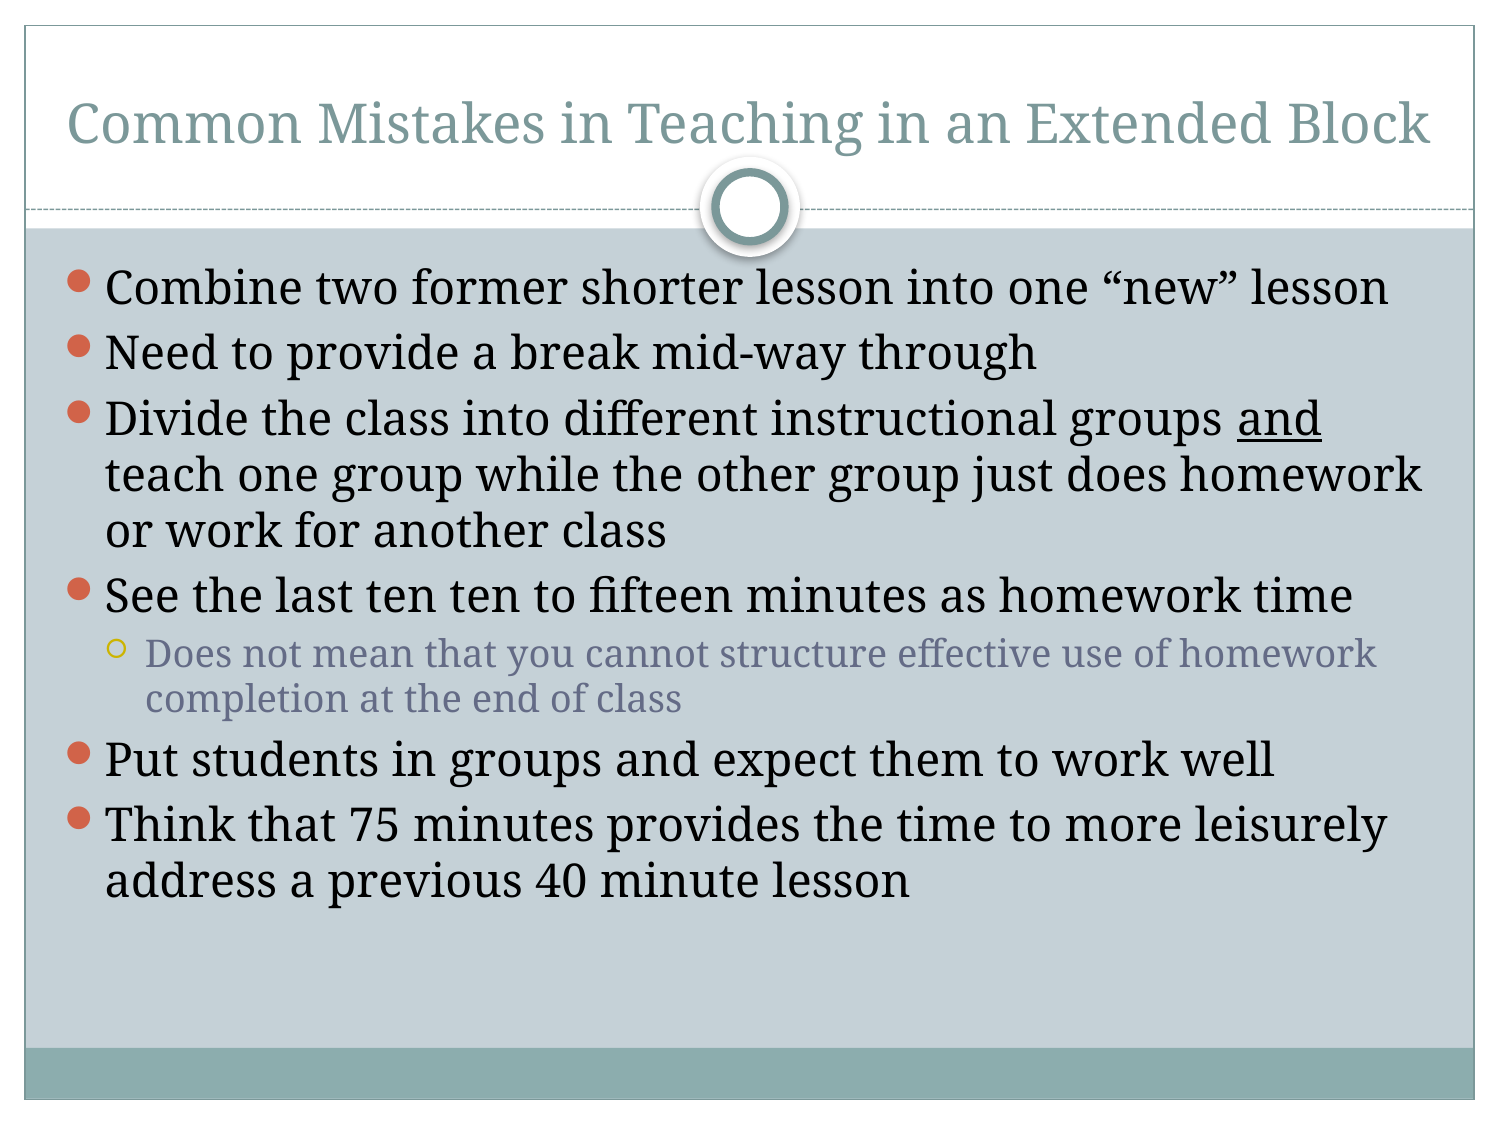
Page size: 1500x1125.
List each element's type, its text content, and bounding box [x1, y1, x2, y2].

list Combine two former shorter lesson into one “new” lesson Need to provide a break mid-way through Divide the class into different instructional groups and teach one group while the other group just does homework or work for another class See the last ten ten to fifteen minutes as homework time Does not mean that you cannot structure effective use of homework completion at the end of class Put students in groups and expect them to work well Think that 75 minutes provides the time to more leisurely address a previous 40 minute lesson [49, 250, 1445, 1001]
title Common Mistakes in Teaching in an Extended Block [49, 37, 1450, 162]
